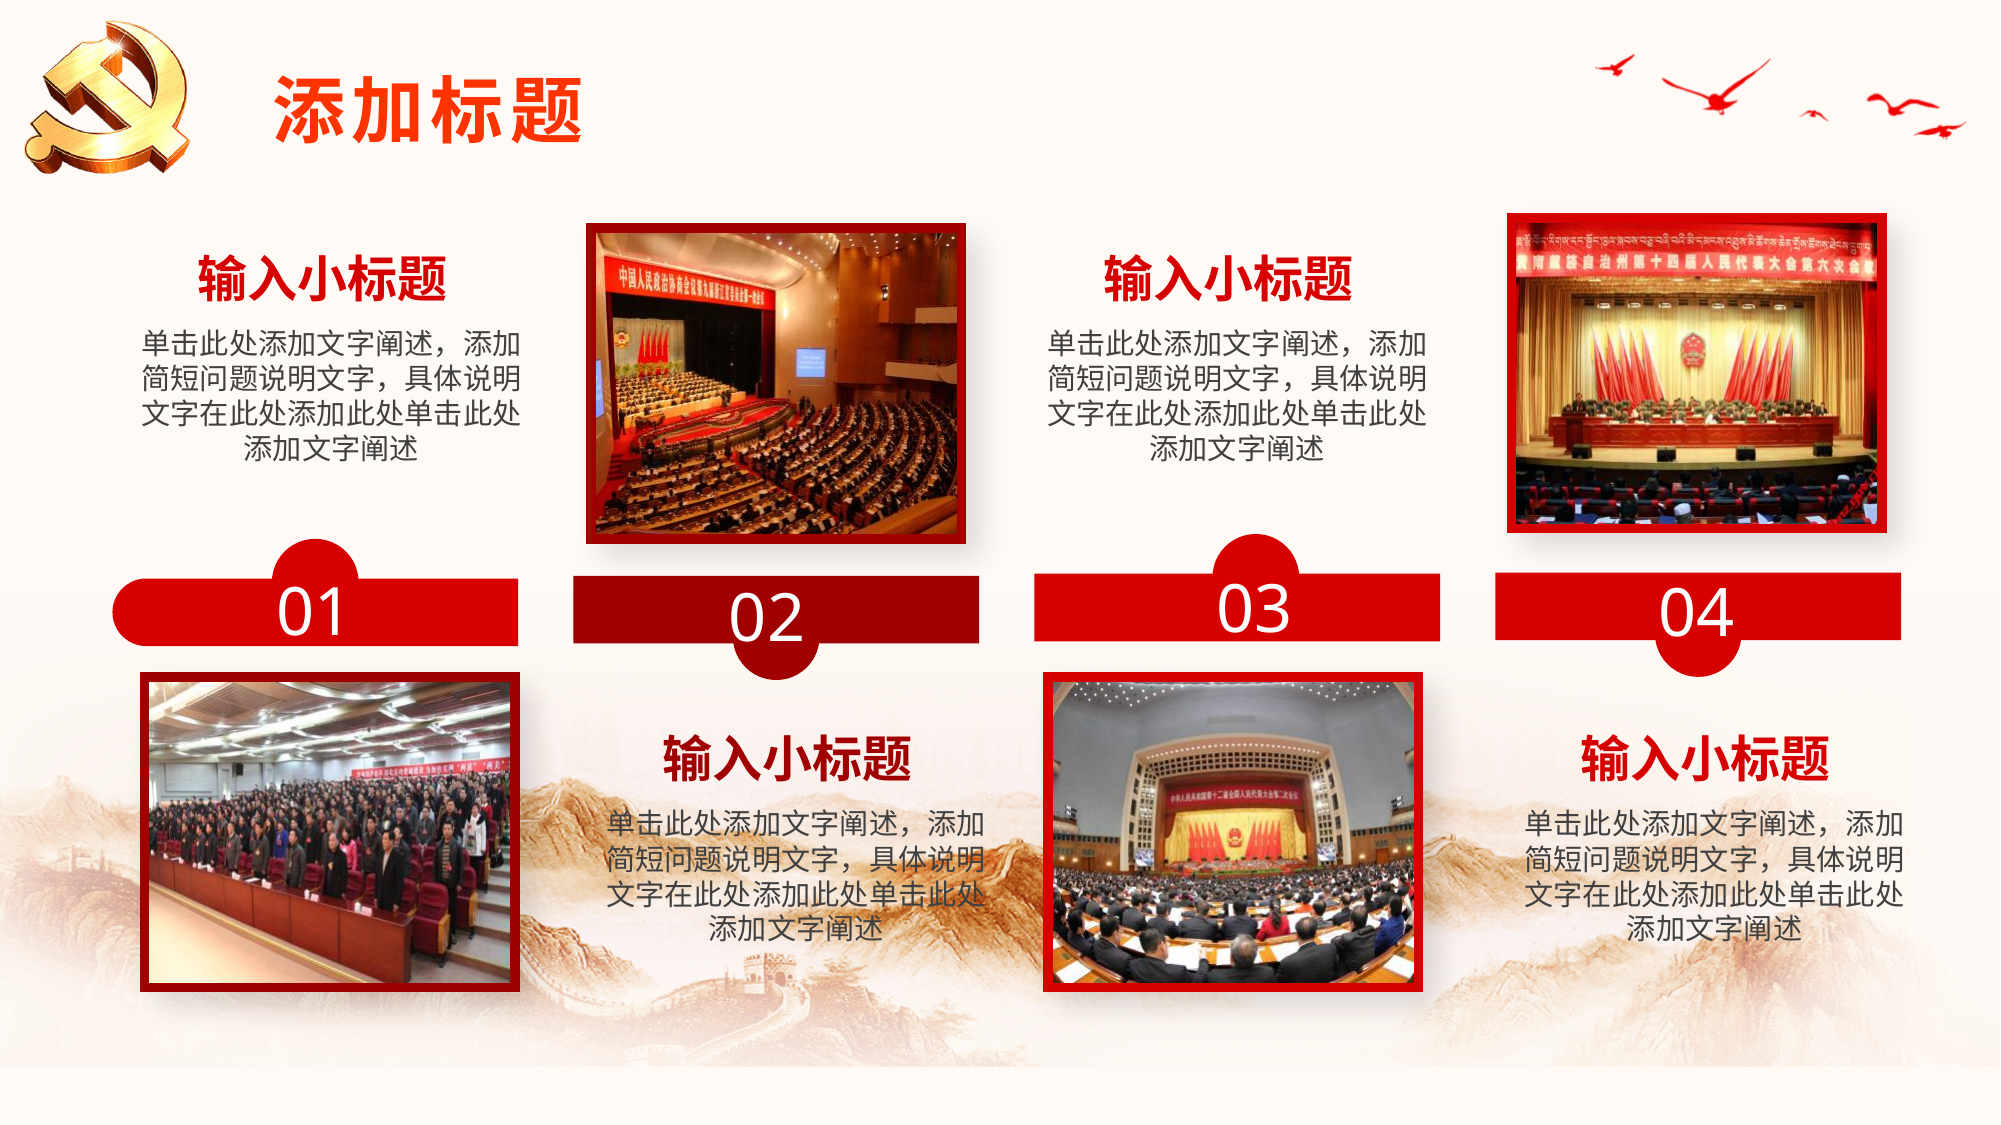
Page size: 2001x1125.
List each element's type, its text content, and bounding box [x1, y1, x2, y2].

text_box 输入小标题 [1007, 235, 1449, 300]
text_box [1511, 217, 1883, 530]
text_box 输入小标题 [1484, 715, 1927, 781]
picture [0, 592, 2001, 1067]
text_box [573, 567, 980, 681]
text_box 单击此处添加文字阐述，添加简短问题说明文字，具体说明文字在此处添加此处单击此处添加文字阐述 [1494, 805, 1935, 930]
text_box 单击此处添加文字阐述，添加简短问题说明文字，具体说明文字在此处添加此处单击此处添加文字阐述 [1017, 325, 1457, 449]
list 添加标题 [257, 56, 1676, 160]
text_box [1047, 676, 1419, 989]
picture [20, 7, 195, 187]
text_box 单击此处添加文字阐述，添加简短问题说明文字，具体说明文字在此处添加此处单击此处添加文字阐述 [576, 805, 1016, 930]
text_box 输入小标题 [566, 715, 1009, 781]
text_box [590, 227, 962, 540]
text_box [112, 538, 519, 657]
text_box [1495, 562, 1902, 677]
text_box 输入小标题 [101, 235, 544, 300]
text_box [1034, 533, 1441, 655]
picture [1595, 54, 1967, 141]
text_box 单击此处添加文字阐述，添加简短问题说明文字，具体说明文字在此处添加此处单击此处添加文字阐述 [111, 325, 552, 449]
text_box [144, 676, 516, 989]
